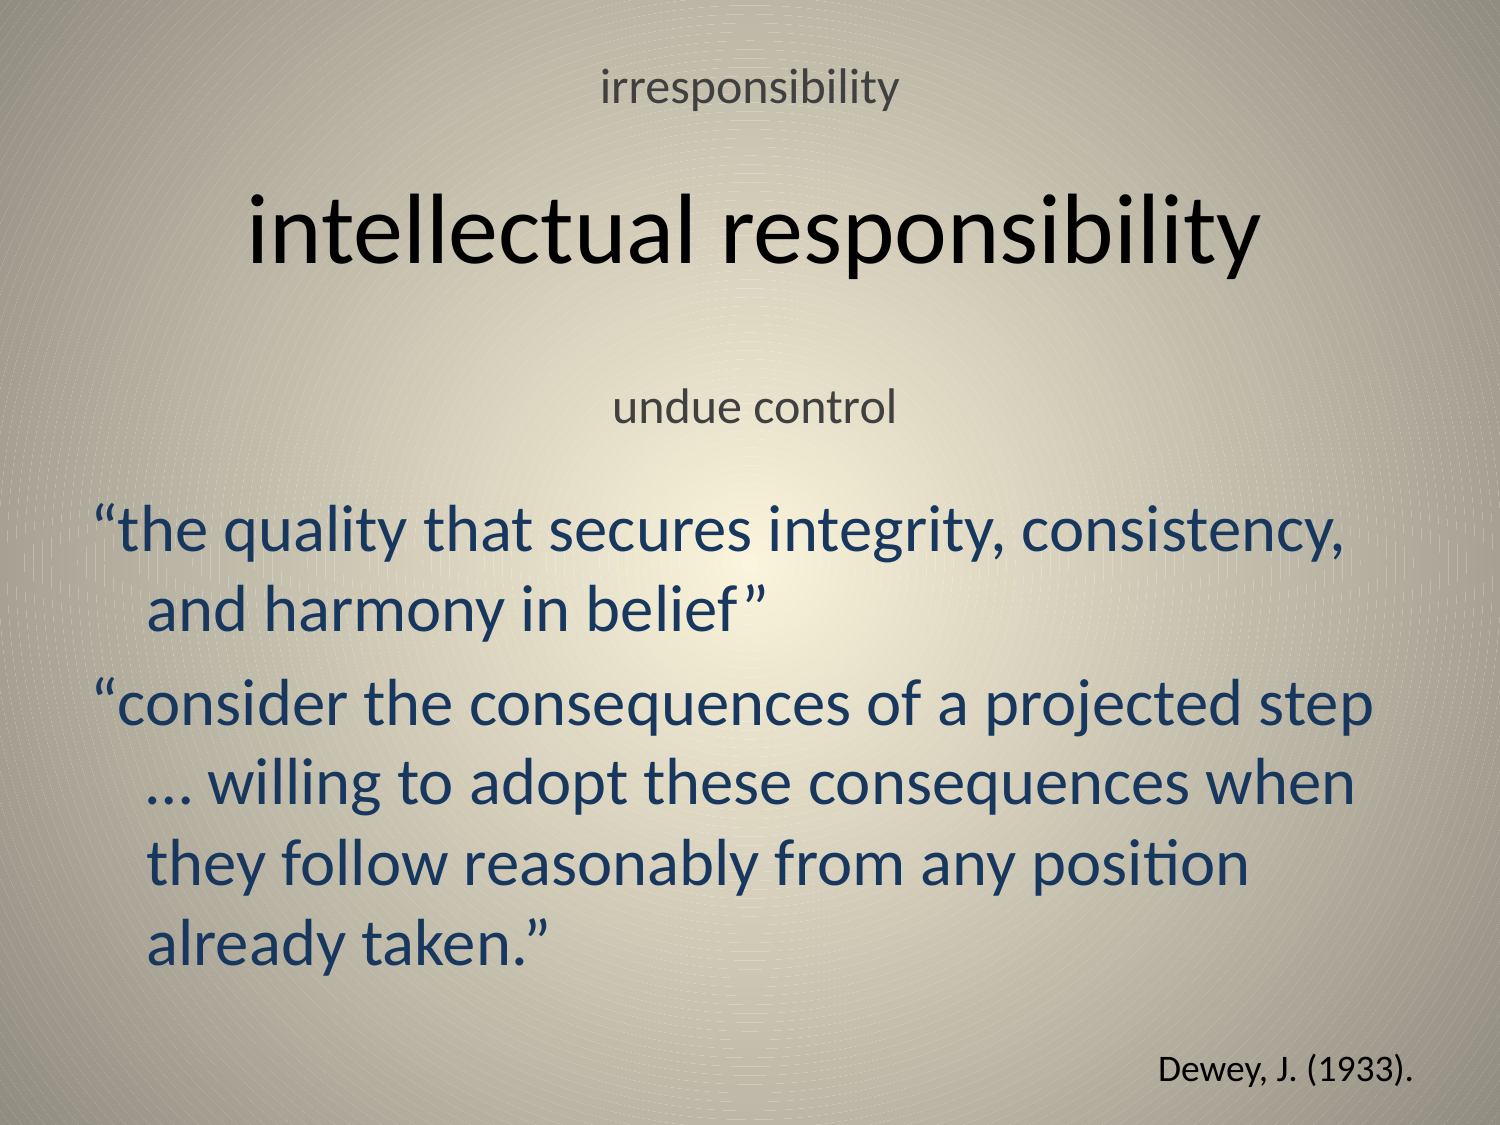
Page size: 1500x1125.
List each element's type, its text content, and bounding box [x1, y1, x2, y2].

text_box Dewey, J. (1933). [1143, 1036, 1438, 1097]
title irresponsibility intellectual responsibility undue control [0, 45, 1500, 442]
list “the quality that secures integrity, consistency, and harmony in belief” “consider the consequences of a projected step … willing to adopt these consequences when they follow reasonably from any position already taken.” [75, 477, 1425, 1060]
